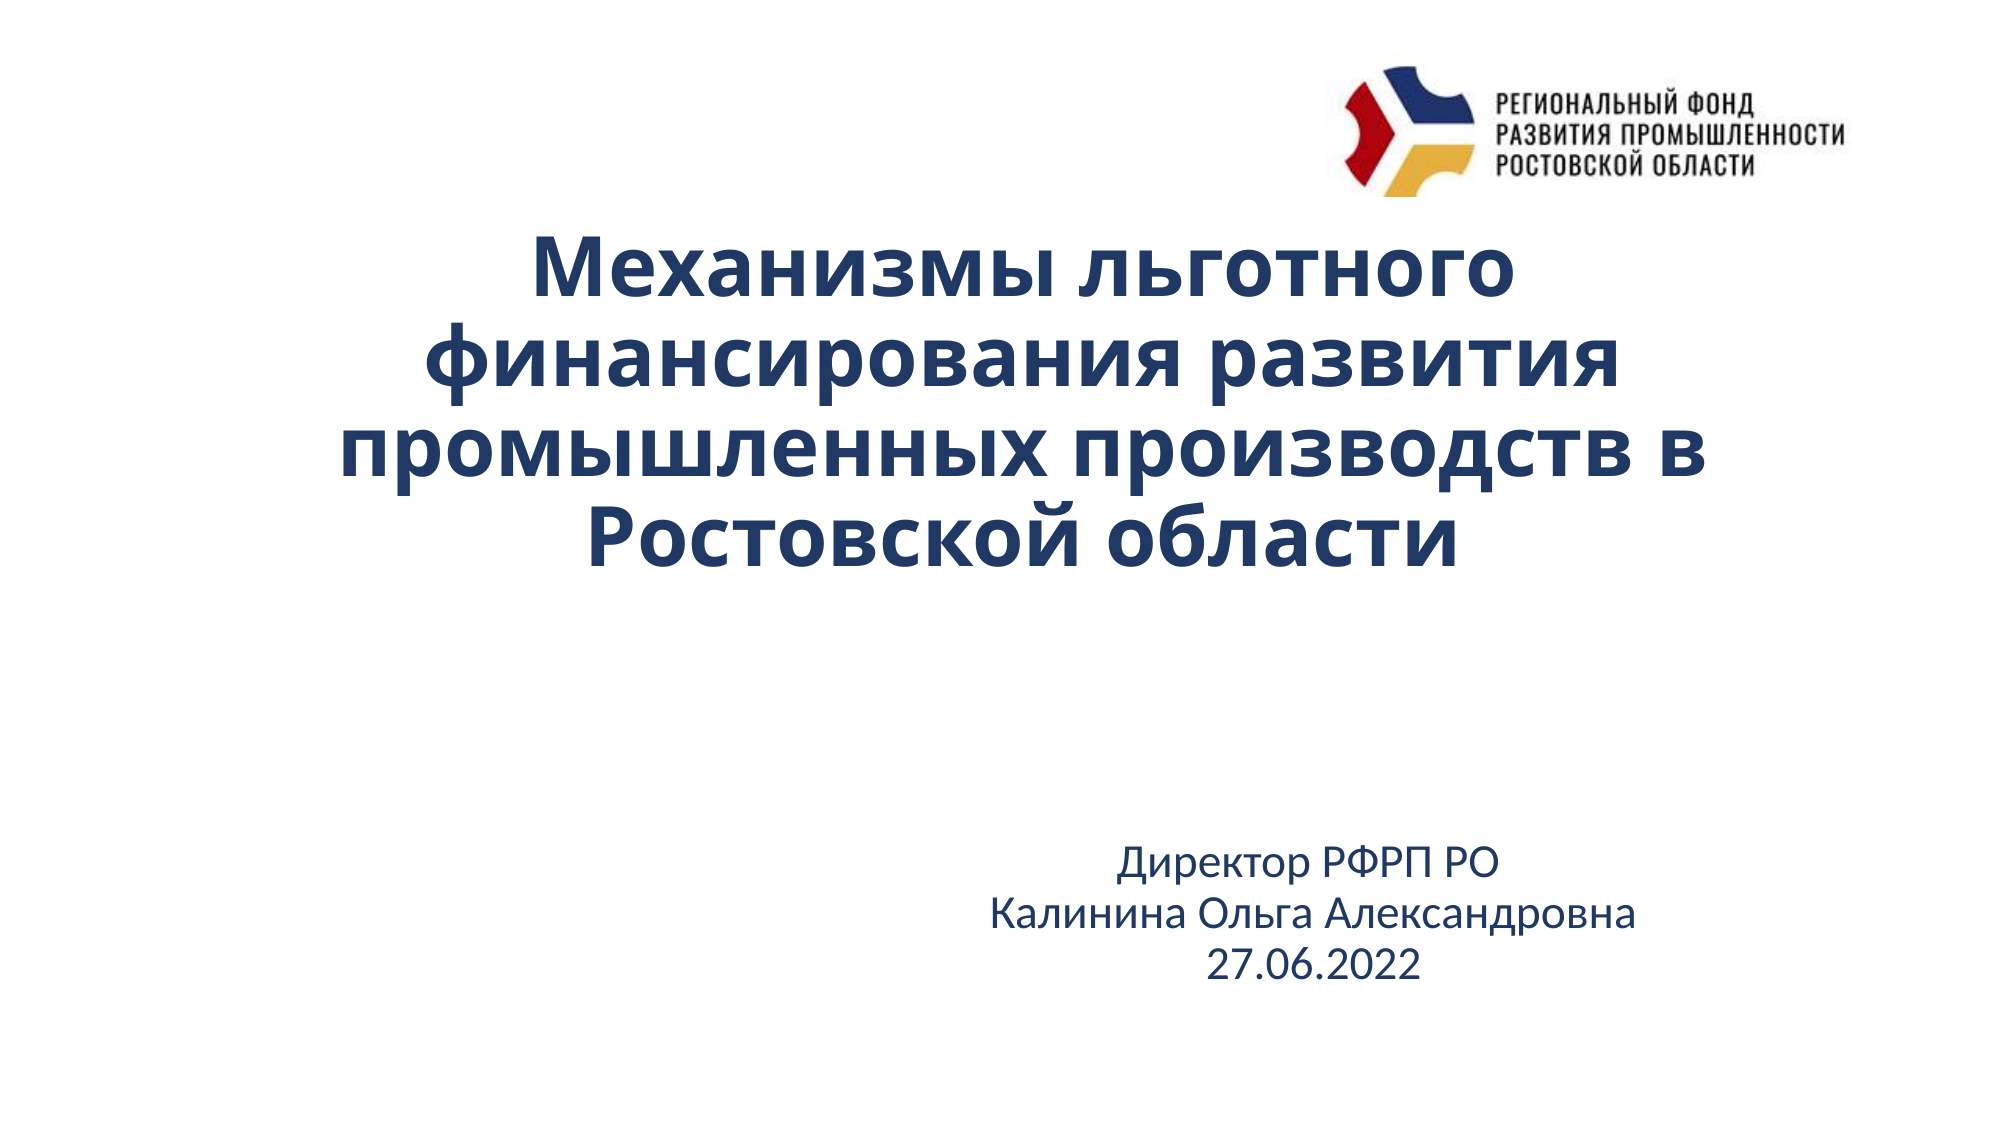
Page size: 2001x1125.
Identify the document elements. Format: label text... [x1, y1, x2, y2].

picture [1326, 54, 1877, 197]
title Механизмы льготного финансирования развития промышленных производств в Ростовской области [249, 200, 1797, 592]
subtitle Директор РФРП РО Калинина Ольга Александровна 27.06.2022 [740, 772, 1887, 1000]
